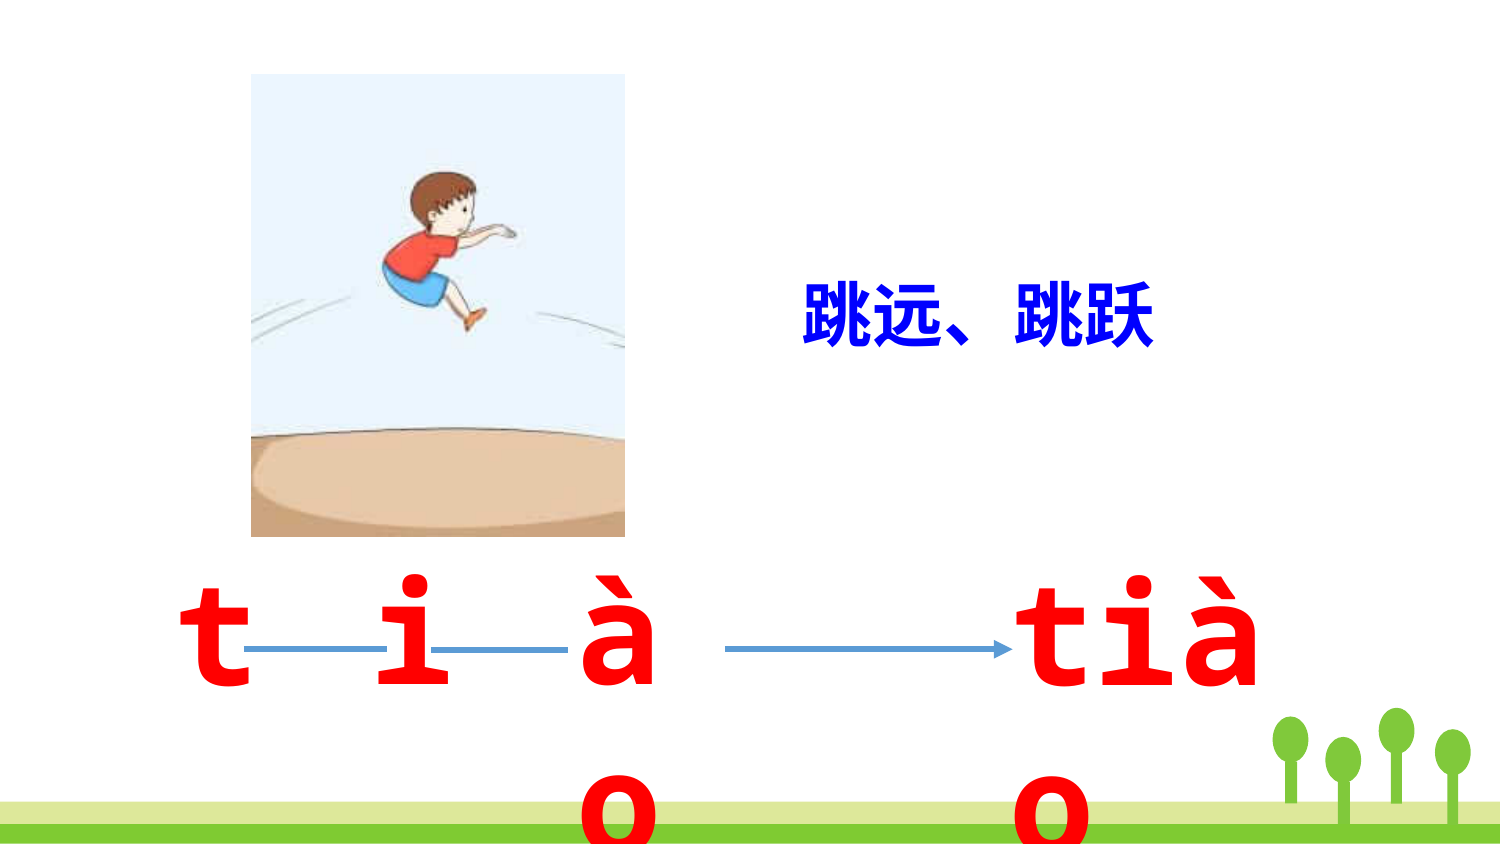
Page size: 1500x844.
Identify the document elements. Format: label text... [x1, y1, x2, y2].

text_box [0, 707, 1500, 844]
text_box i [359, 537, 487, 707]
text_box t [162, 538, 251, 707]
picture [251, 74, 625, 537]
text_box tiào [997, 538, 1323, 707]
text_box 跳远、跳跃 [790, 264, 1175, 362]
text_box ào [564, 537, 750, 707]
